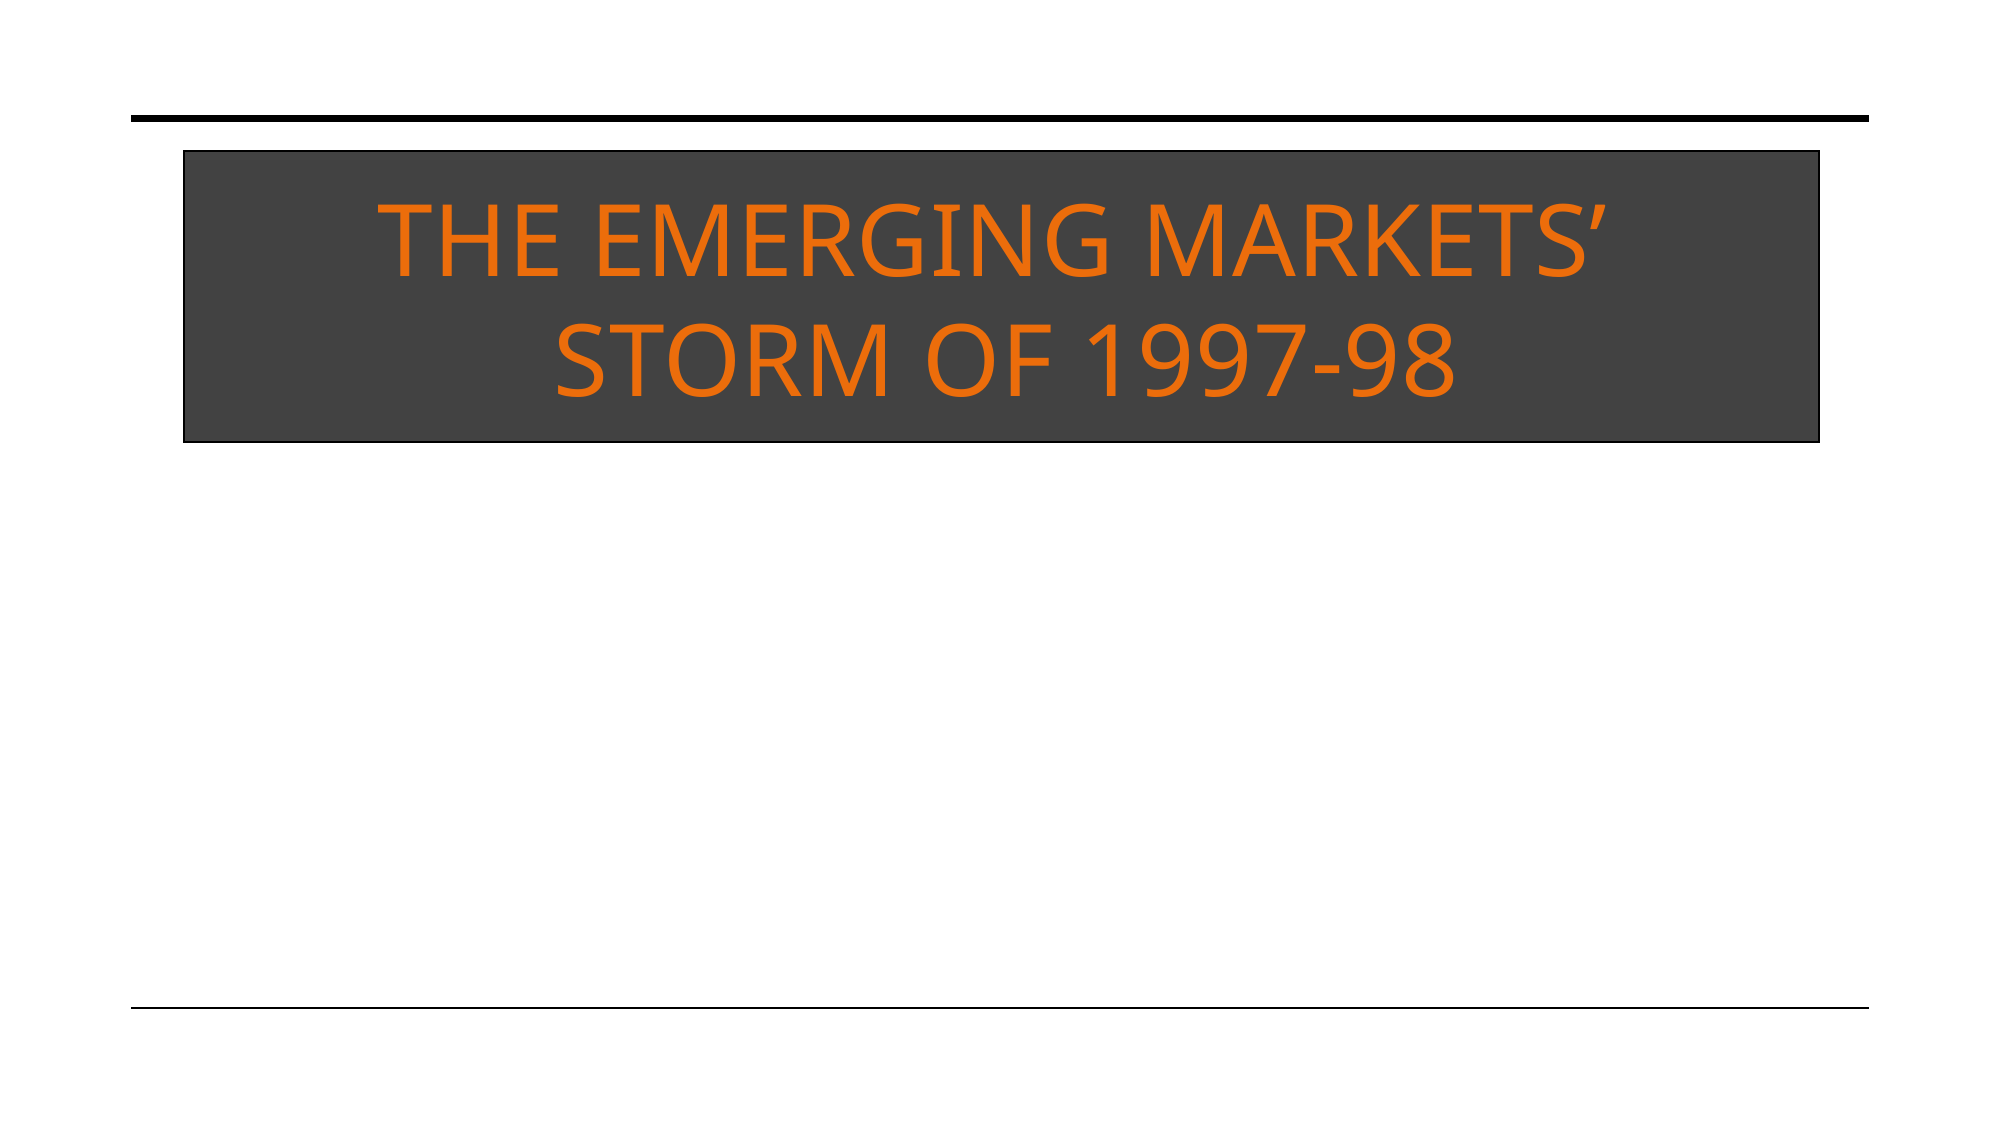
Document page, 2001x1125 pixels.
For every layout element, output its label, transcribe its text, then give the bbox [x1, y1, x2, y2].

title THE EMERGING MARKETS’ STORM OF 1997-98 [184, 151, 1830, 443]
